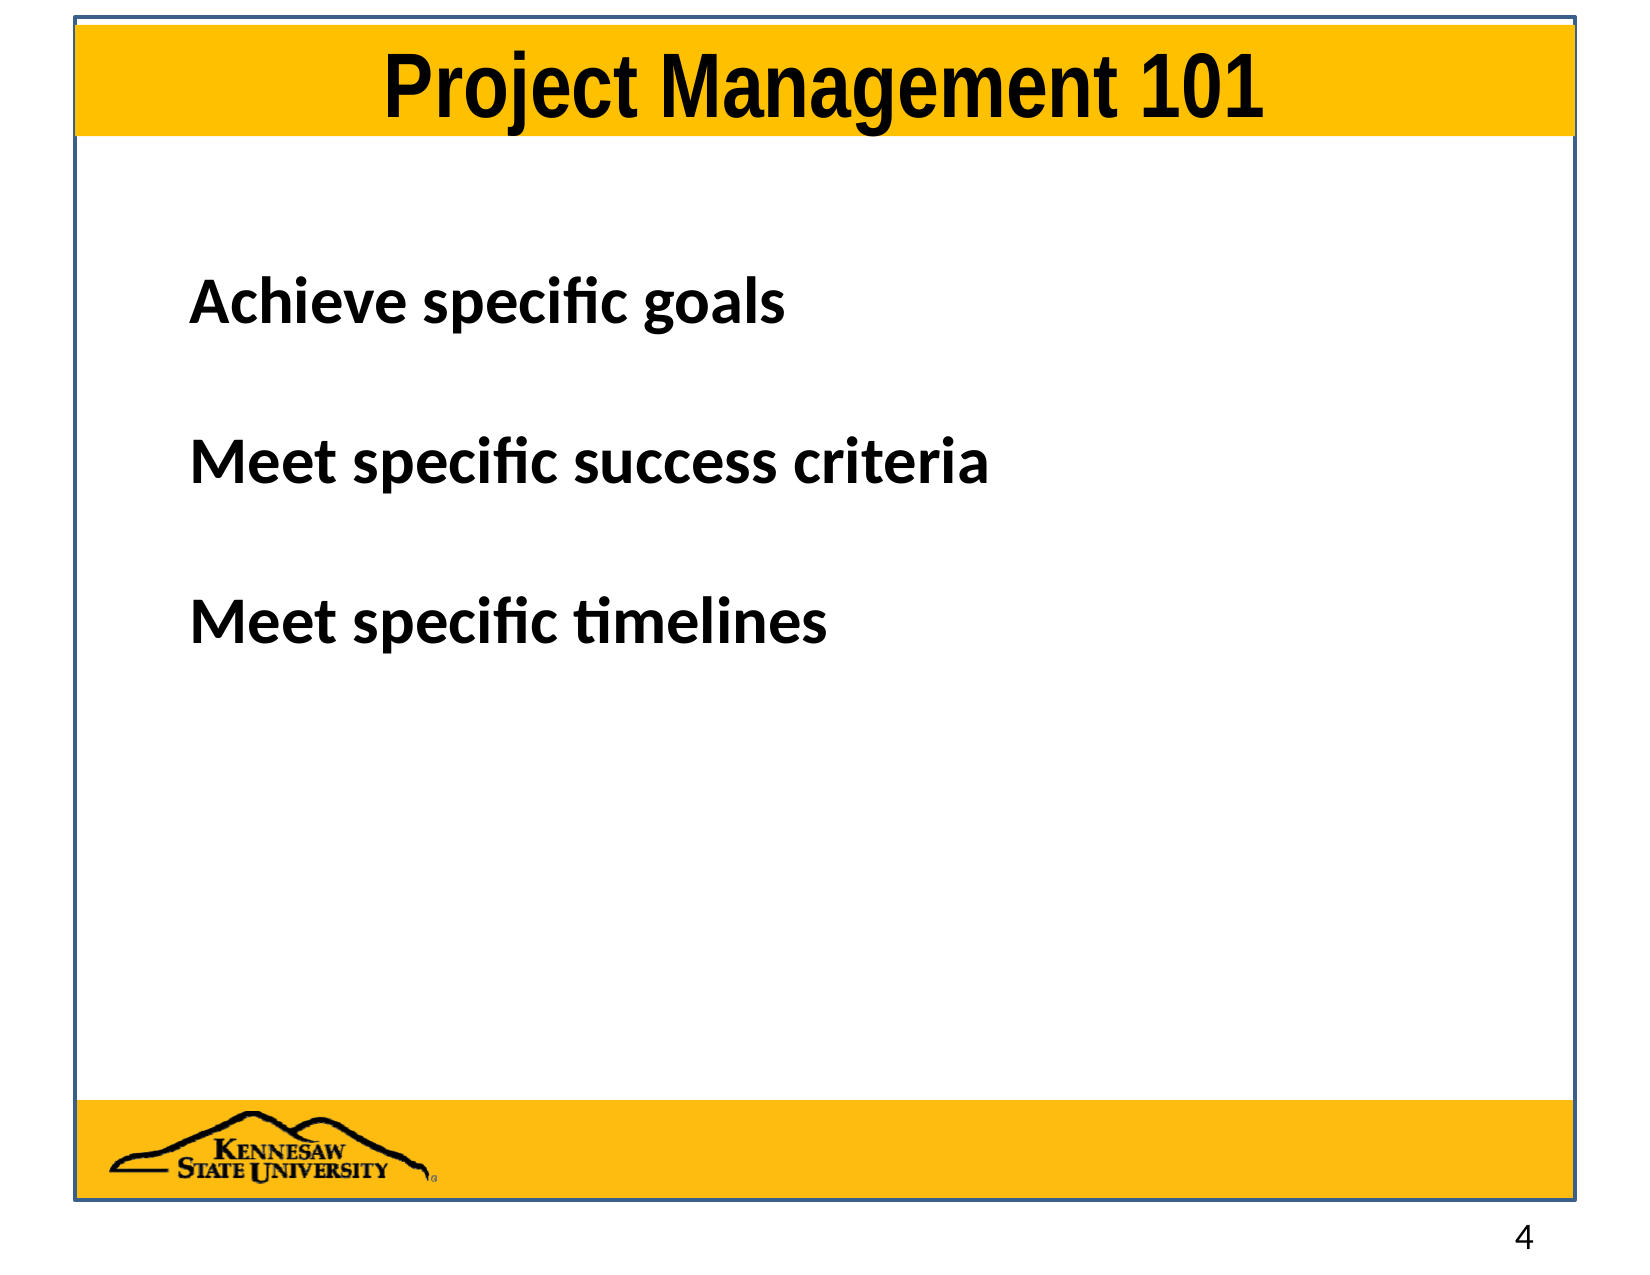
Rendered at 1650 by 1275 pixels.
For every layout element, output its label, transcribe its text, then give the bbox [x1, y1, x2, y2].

text_box Achieve specific goals Meet specific success criteria Meet specific timelines [174, 249, 1325, 665]
title Project Management 101 [75, 24, 1575, 137]
picture [108, 1111, 437, 1184]
